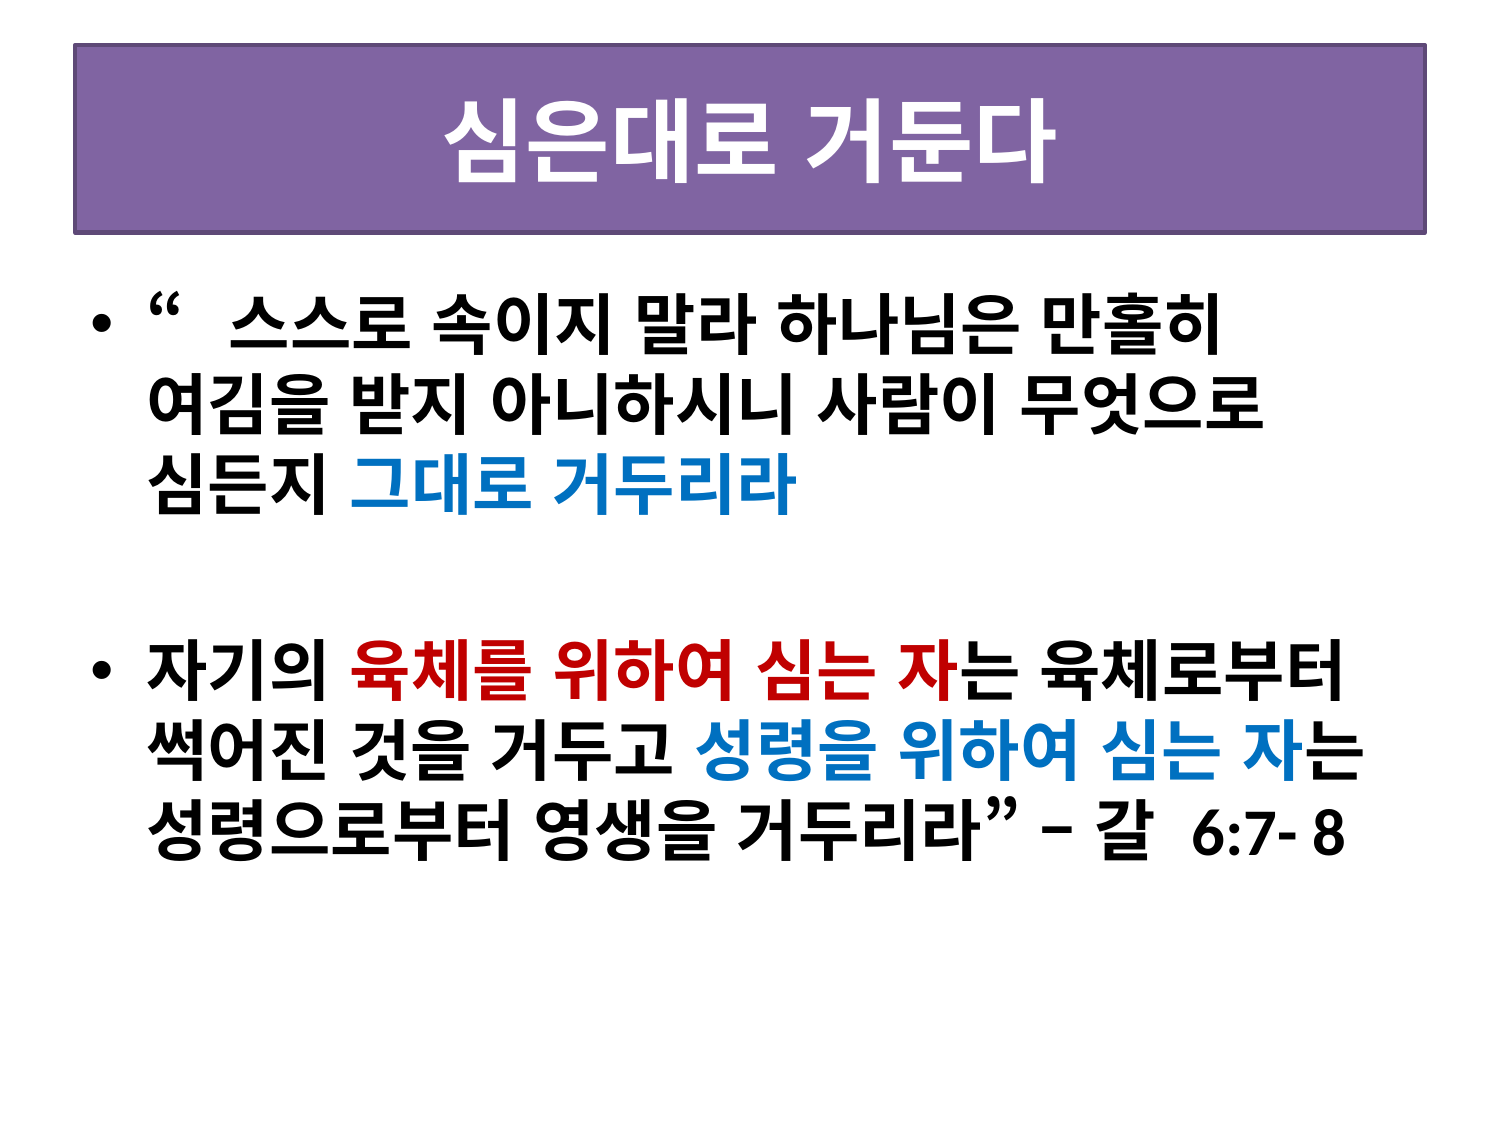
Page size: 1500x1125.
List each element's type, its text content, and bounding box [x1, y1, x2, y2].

title 심은대로 거둔다 [73, 43, 1427, 235]
list “스스로 속이지 말라 하나님은 만홀히 여김을 받지 아니하시니 사람이 무엇으로 심든지 그대로 거두리라 자기의 육체를 위하여 심는 자는 육체로부터 썩어진 것을 거두고 성령을 위하여 심는 자는 성령으로부터 영생을 거두리라” – 갈 6:7- 8 [75, 275, 1425, 1018]
